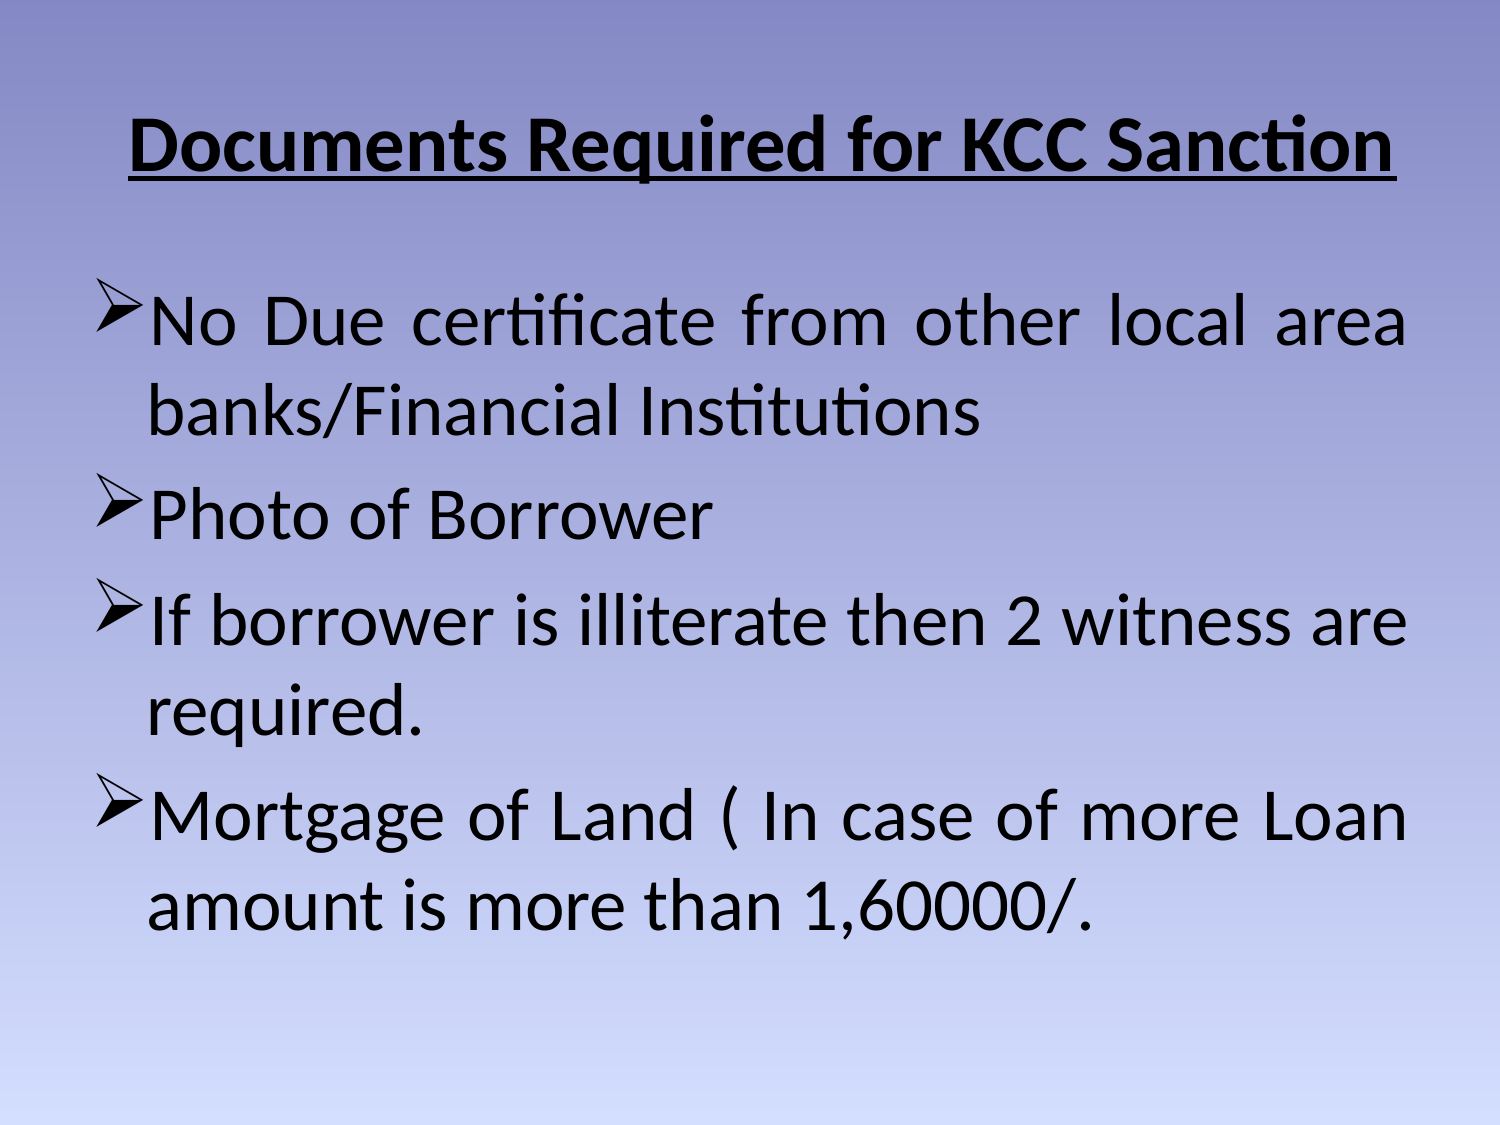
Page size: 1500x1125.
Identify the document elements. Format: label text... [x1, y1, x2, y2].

title Documents Required for KCC Sanction [50, 45, 1475, 233]
list No Due certificate from other local area banks/Financial Institutions Photo of Borrower If borrower is illiterate then 2 witness are required. Mortgage of Land ( In case of more Loan amount is more than 1,60000/. [75, 262, 1425, 1005]
